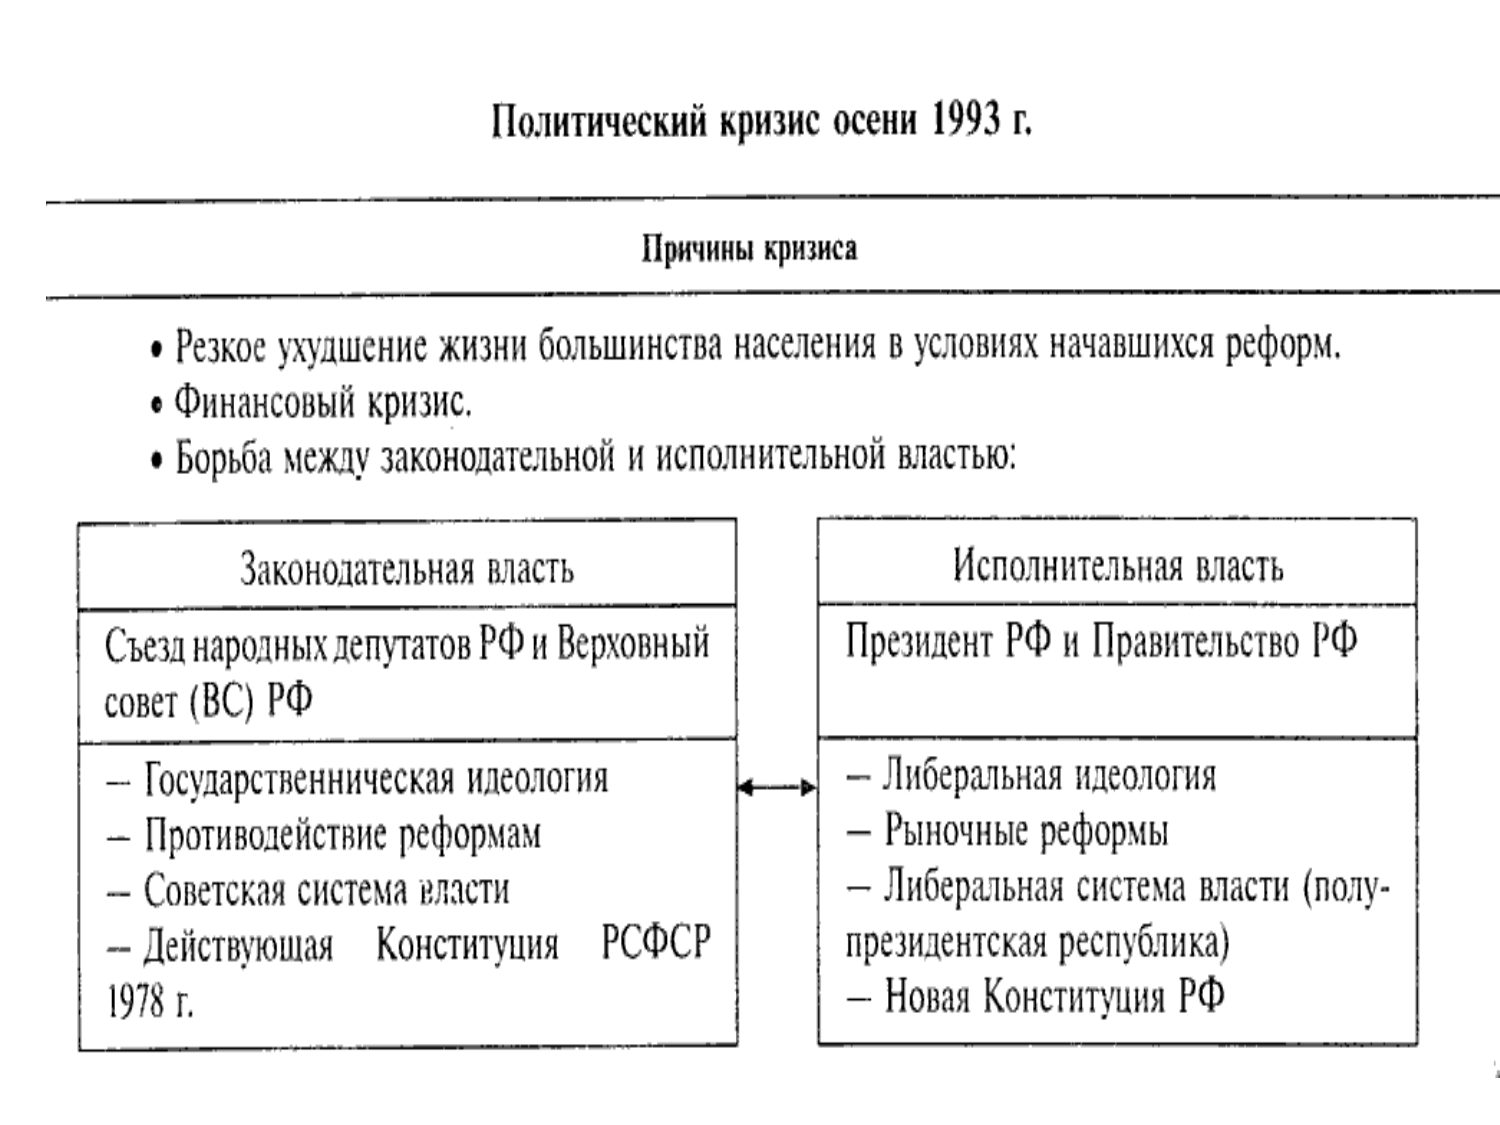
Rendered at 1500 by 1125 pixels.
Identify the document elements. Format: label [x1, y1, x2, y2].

list [46, 58, 1500, 1079]
